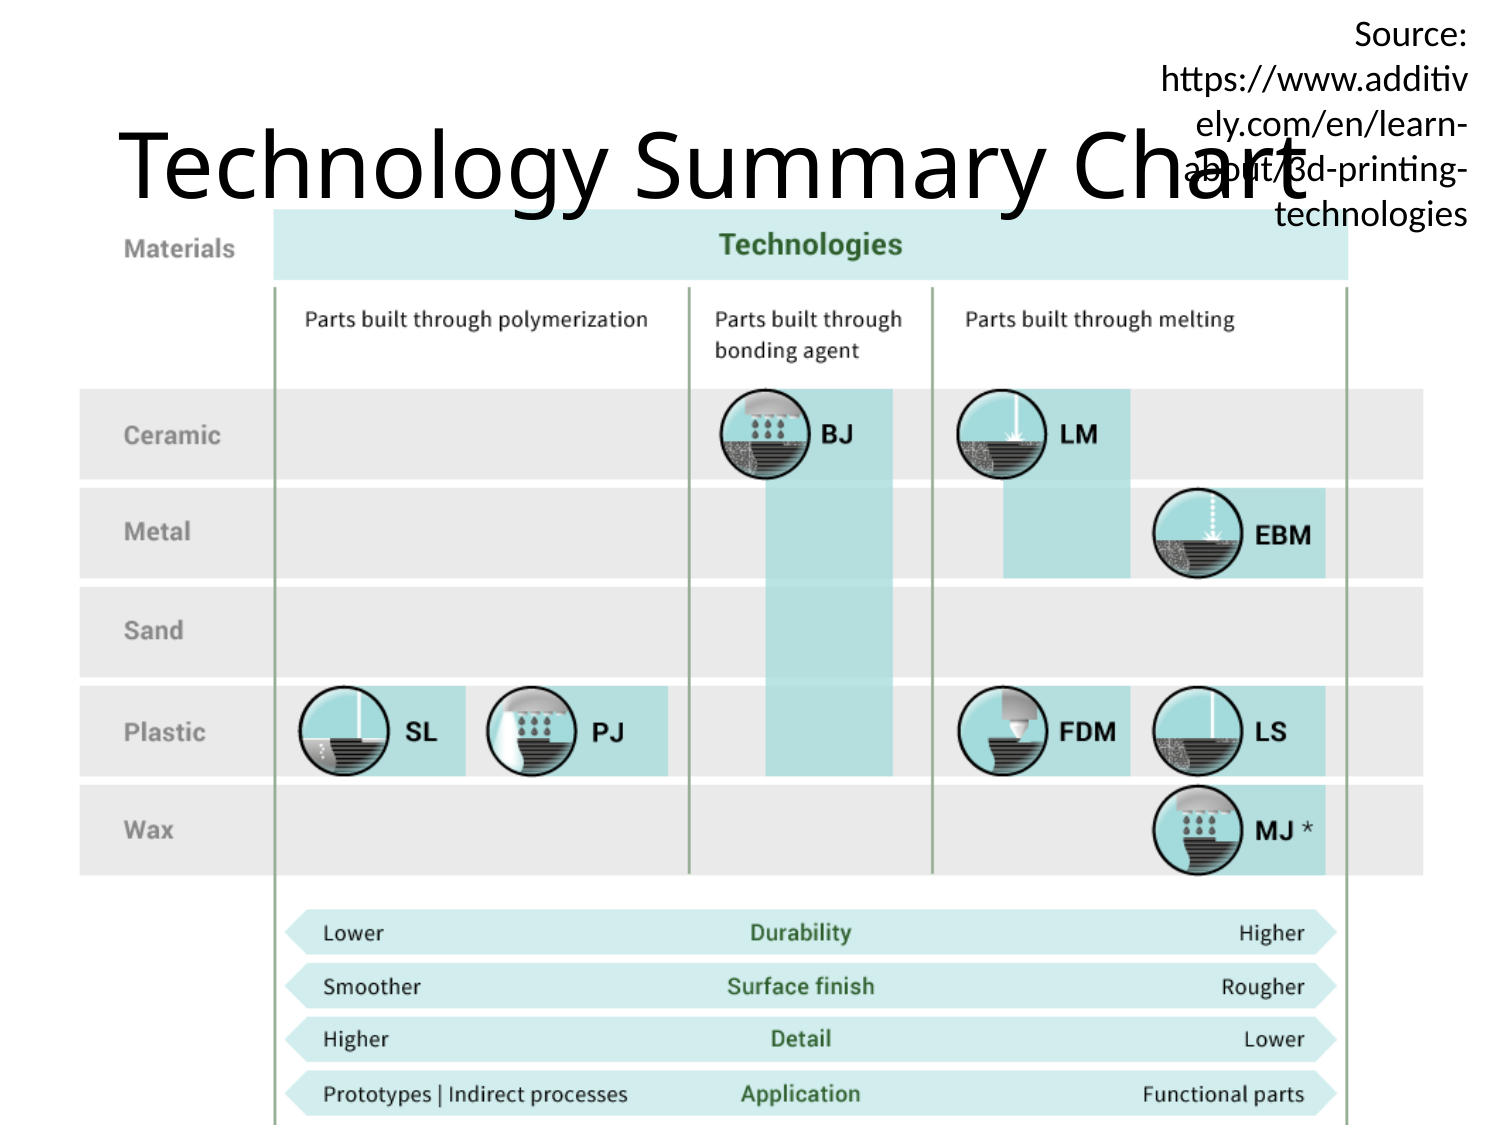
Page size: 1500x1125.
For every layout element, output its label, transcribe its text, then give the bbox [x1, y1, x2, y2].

picture [45, 204, 1454, 1125]
title Technology Summary Chart [103, 59, 1138, 204]
text_box Source: https://www.additively.com/en/learn-about/3d-printing-technologies [1138, 1, 1483, 241]
